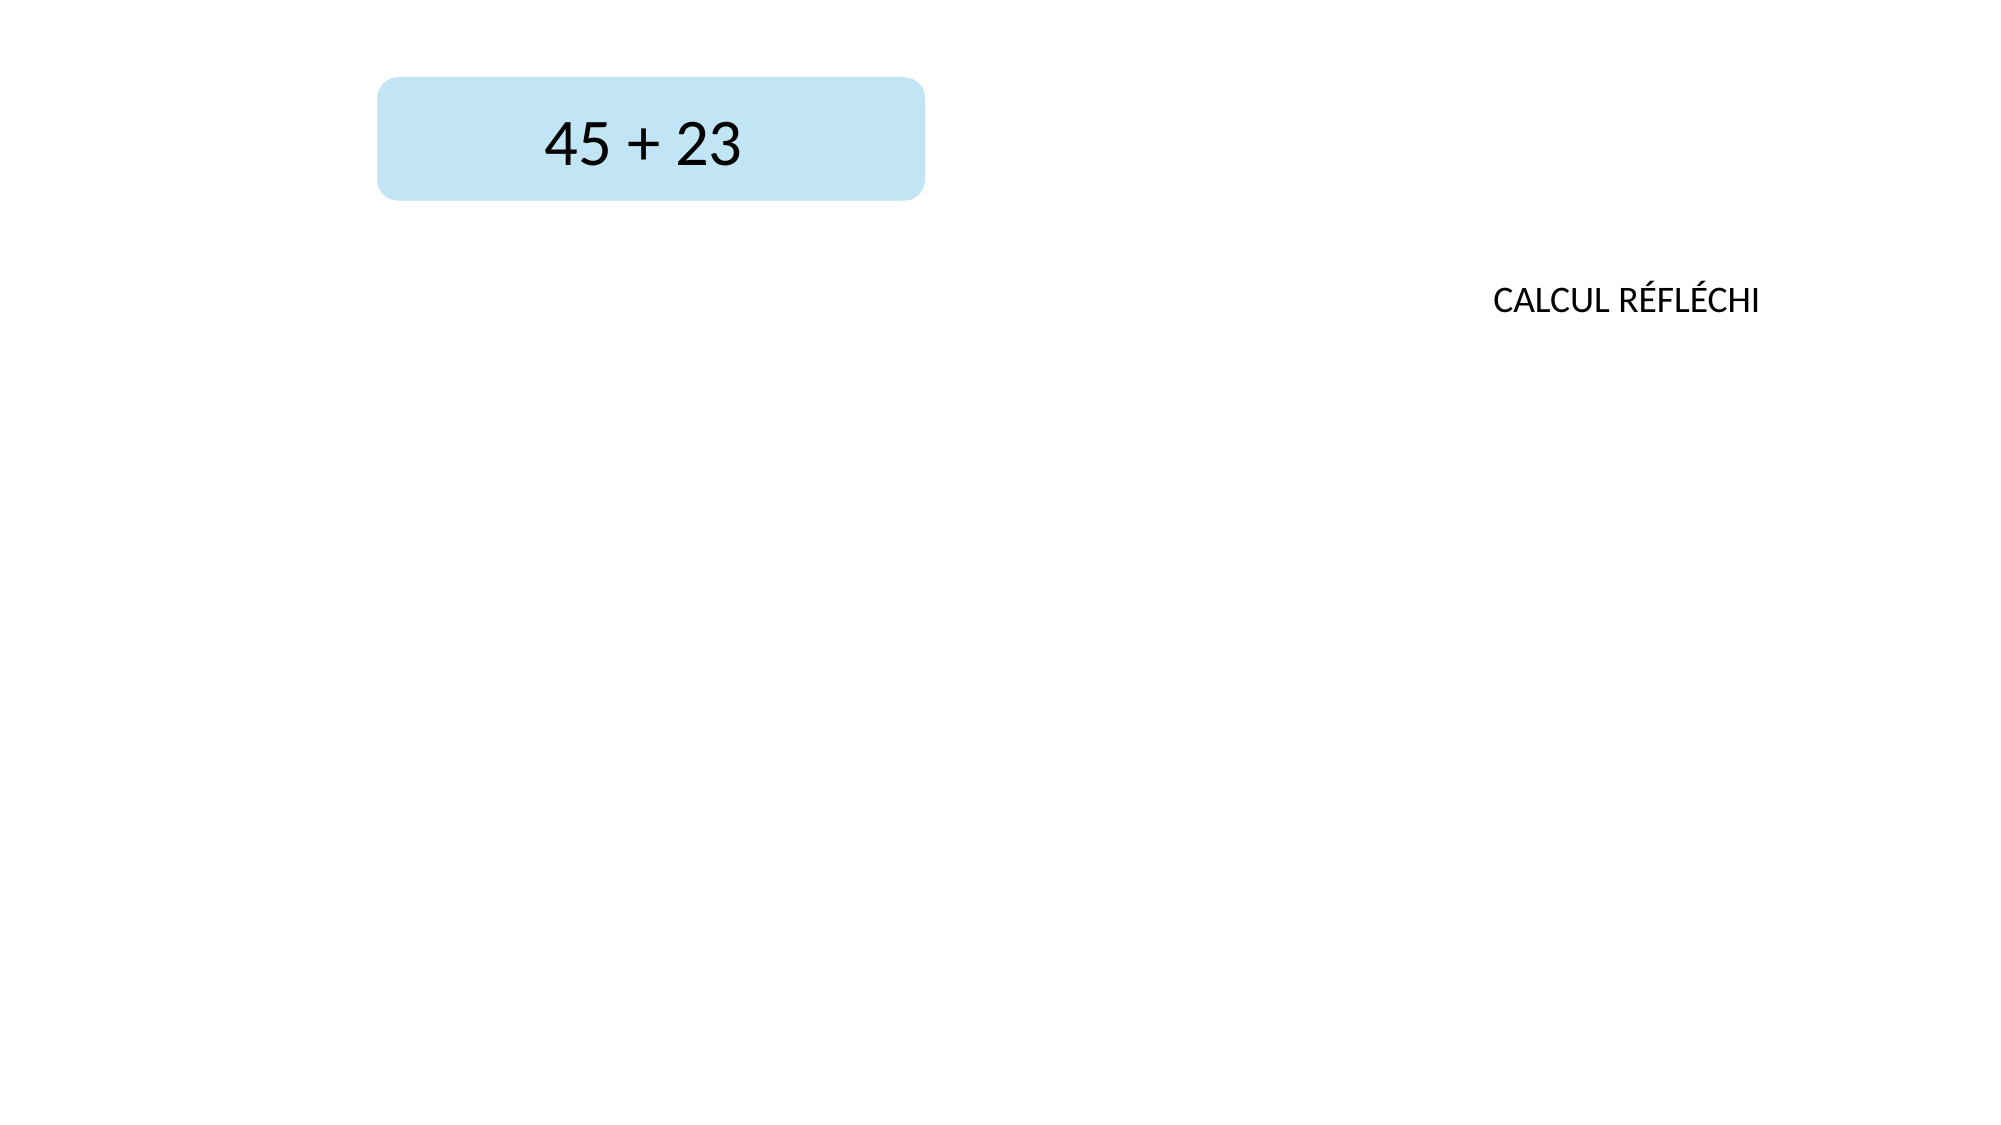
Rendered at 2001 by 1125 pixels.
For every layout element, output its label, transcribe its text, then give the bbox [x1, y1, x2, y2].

text_box 45 + 23 [375, 75, 927, 203]
text_box CALCUL RÉFLÉCHI [1478, 268, 1786, 328]
